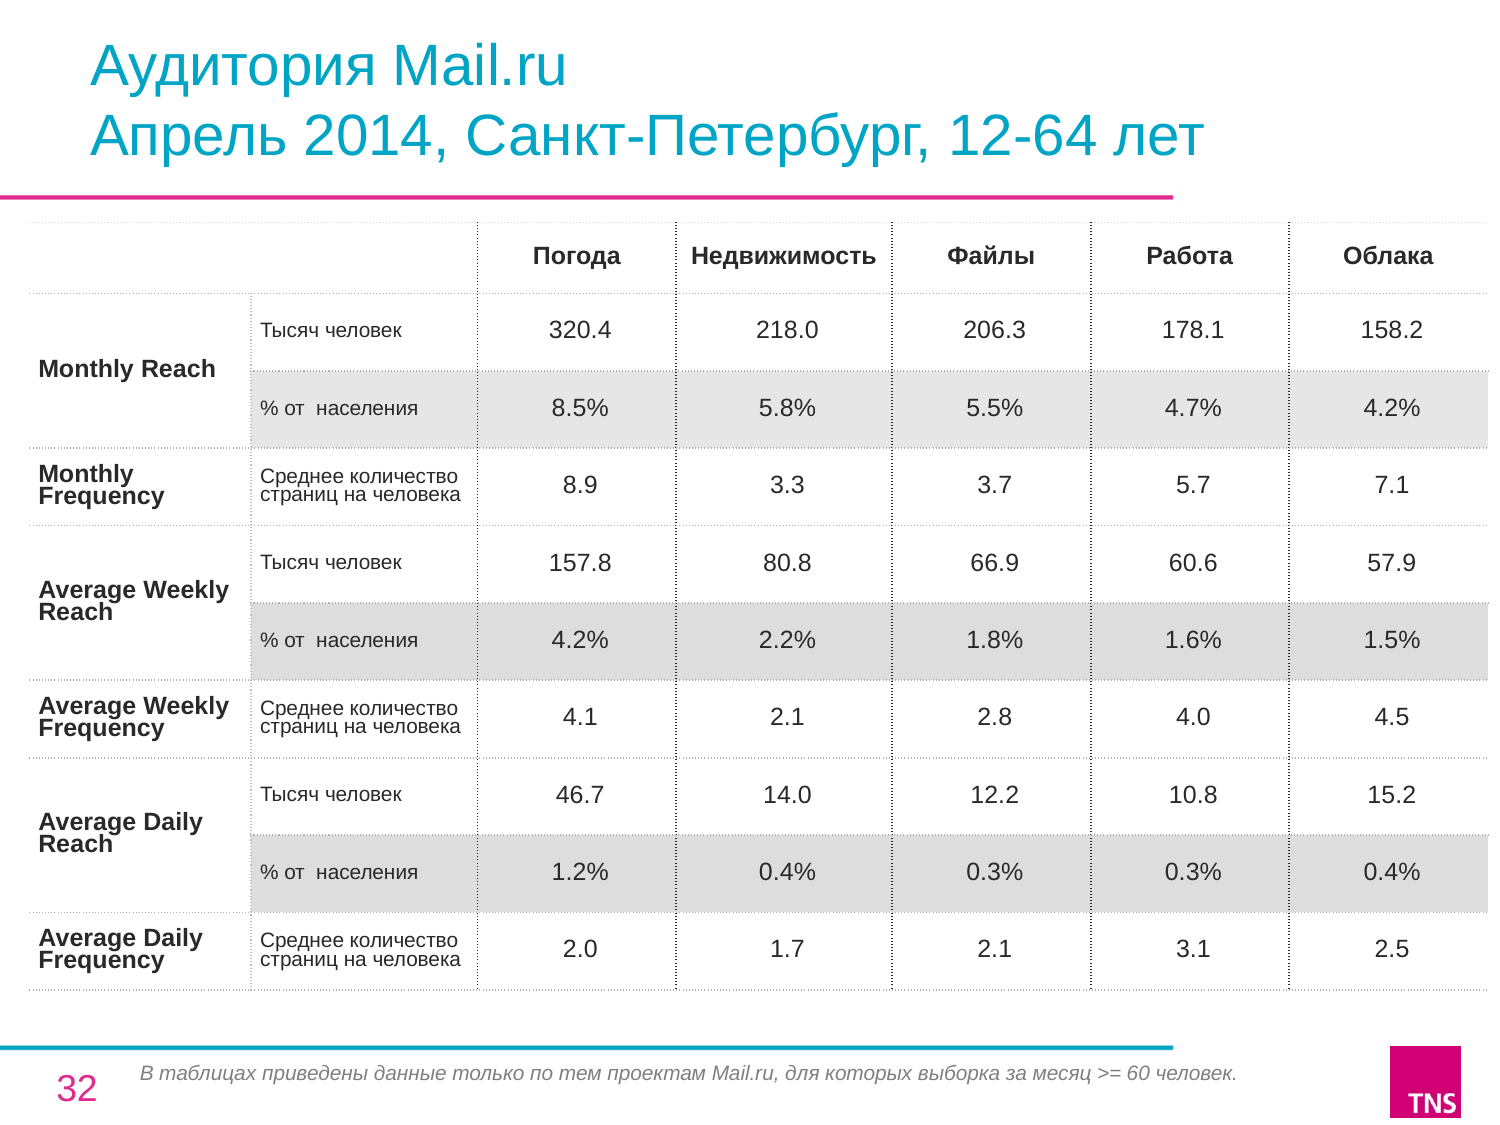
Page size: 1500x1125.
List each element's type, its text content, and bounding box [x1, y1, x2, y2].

table_cell 10.8 [1091, 758, 1289, 835]
table_cell 2.2% [676, 603, 892, 680]
table_cell 5.8% [676, 371, 892, 448]
table_header Погода [478, 223, 676, 294]
table_cell 80.8 [676, 526, 892, 603]
table_cell 60.6 [1091, 526, 1289, 603]
table_cell 4.0 [1091, 680, 1289, 758]
table_cell 1.5% [1289, 603, 1488, 680]
table_cell 320.4 [478, 294, 676, 371]
table_cell Monthly Reach [29, 294, 251, 448]
table_cell 1.8% [892, 603, 1091, 680]
table_cell Тысяч человек [251, 294, 478, 371]
table_cell 12.2 [892, 758, 1091, 835]
table_cell 3.3 [676, 448, 892, 526]
table_cell 4.5 [1289, 680, 1488, 758]
table_cell 206.3 [892, 294, 1091, 371]
table_cell Среднее количество страниц на человека [251, 448, 478, 526]
table_cell 157.8 [478, 526, 676, 603]
table_cell % от населения [251, 835, 478, 912]
table_cell 1.2% [478, 835, 676, 912]
table_cell 57.9 [1289, 526, 1488, 603]
table_cell Среднее количество страниц на человека [251, 680, 478, 758]
table_cell 14.0 [676, 758, 892, 835]
picture [0, 0, 1500, 1125]
table_cell % от населения [251, 371, 478, 448]
table_header Облака [1289, 223, 1488, 294]
table_header Файлы [892, 223, 1091, 294]
table_cell 5.5% [892, 371, 1091, 448]
table_header [29, 223, 478, 294]
table_cell 1.6% [1091, 603, 1289, 680]
table_header Недвижимость [676, 223, 892, 294]
text_box В таблицах приведены данные только по тем проектам Mail.ru, для которых выборка за месяц >= 60 человек. [124, 1052, 1463, 1092]
slide_number 32 [40, 1055, 392, 1125]
table_cell 2.1 [892, 912, 1091, 990]
table_cell 4.7% [1091, 371, 1289, 448]
table_cell 46.7 [478, 758, 676, 835]
table_cell 0.4% [676, 835, 892, 912]
table_cell 15.2 [1289, 758, 1488, 835]
table_cell Monthly Frequency [29, 448, 251, 526]
table_cell 158.2 [1289, 294, 1488, 371]
table_cell 0.3% [892, 835, 1091, 912]
table_cell 66.9 [892, 526, 1091, 603]
table_cell Тысяч человек [251, 758, 478, 835]
table_cell Average Weekly Frequency [29, 680, 251, 758]
title Аудитория Mail.ru Апрель 2014, Санкт-Петербург, 12-64 лет [74, 8, 1476, 187]
table_cell % от населения [251, 603, 478, 680]
table_cell 8.5% [478, 371, 676, 448]
table_cell 0.4% [1289, 835, 1488, 912]
table_cell 4.2% [478, 603, 676, 680]
table_cell 2.0 [478, 912, 676, 990]
table_cell 2.8 [892, 680, 1091, 758]
table_cell Тысяч человек [251, 526, 478, 603]
table_cell 218.0 [676, 294, 892, 371]
table_cell 5.7 [1091, 448, 1289, 526]
table_header Работа [1091, 223, 1289, 294]
table_cell Average Weekly Reach [29, 526, 251, 680]
table_cell 2.1 [676, 680, 892, 758]
table_cell 4.2% [1289, 371, 1488, 448]
table_cell Среднее количество страниц на человека [251, 912, 478, 990]
table_cell 8.9 [478, 448, 676, 526]
table_cell 1.7 [676, 912, 892, 990]
table_cell 7.1 [1289, 448, 1488, 526]
table_cell 3.7 [892, 448, 1091, 526]
table_cell 2.5 [1289, 912, 1488, 990]
table_cell 178.1 [1091, 294, 1289, 371]
table_cell 4.1 [478, 680, 676, 758]
table_cell 0.3% [1091, 835, 1289, 912]
table_cell Average Daily Frequency [29, 912, 251, 990]
table_cell 3.1 [1091, 912, 1289, 990]
table_cell Average Daily Reach [29, 758, 251, 912]
